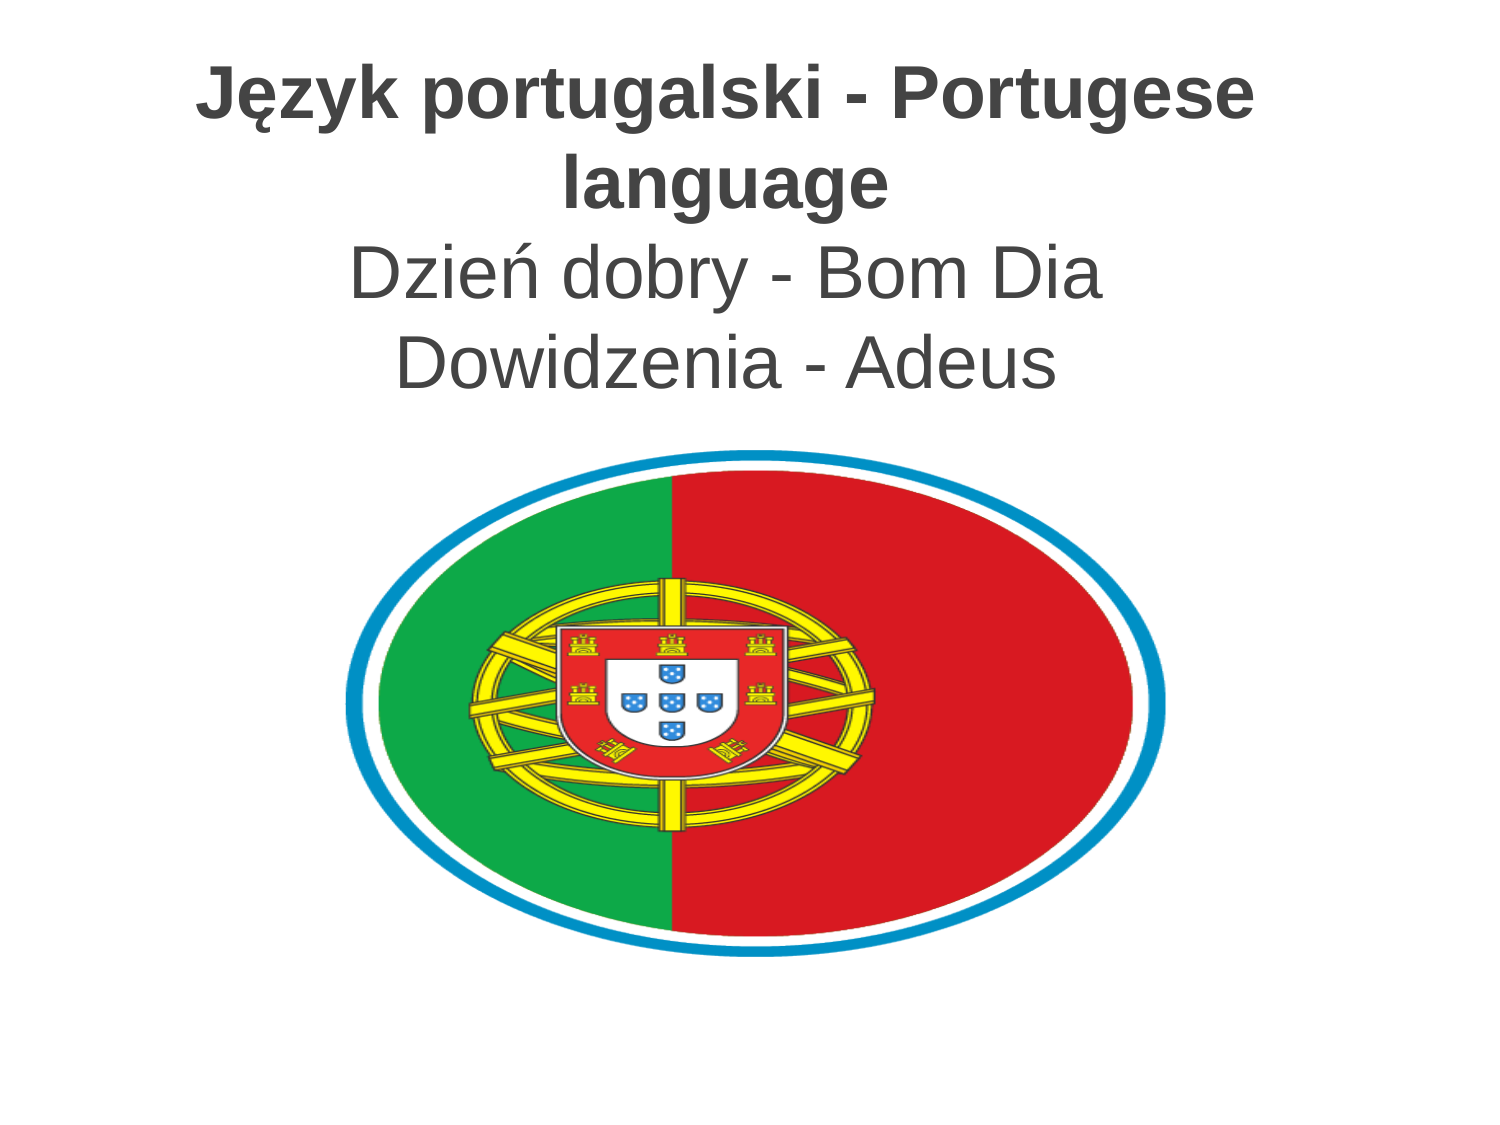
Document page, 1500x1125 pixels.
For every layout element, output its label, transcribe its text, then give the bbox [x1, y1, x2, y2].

picture [336, 444, 1176, 963]
text_box Język portugalski - Portugese language Dzień dobry - Bom Dia Dowidzenia - Adeus [64, 36, 1388, 412]
